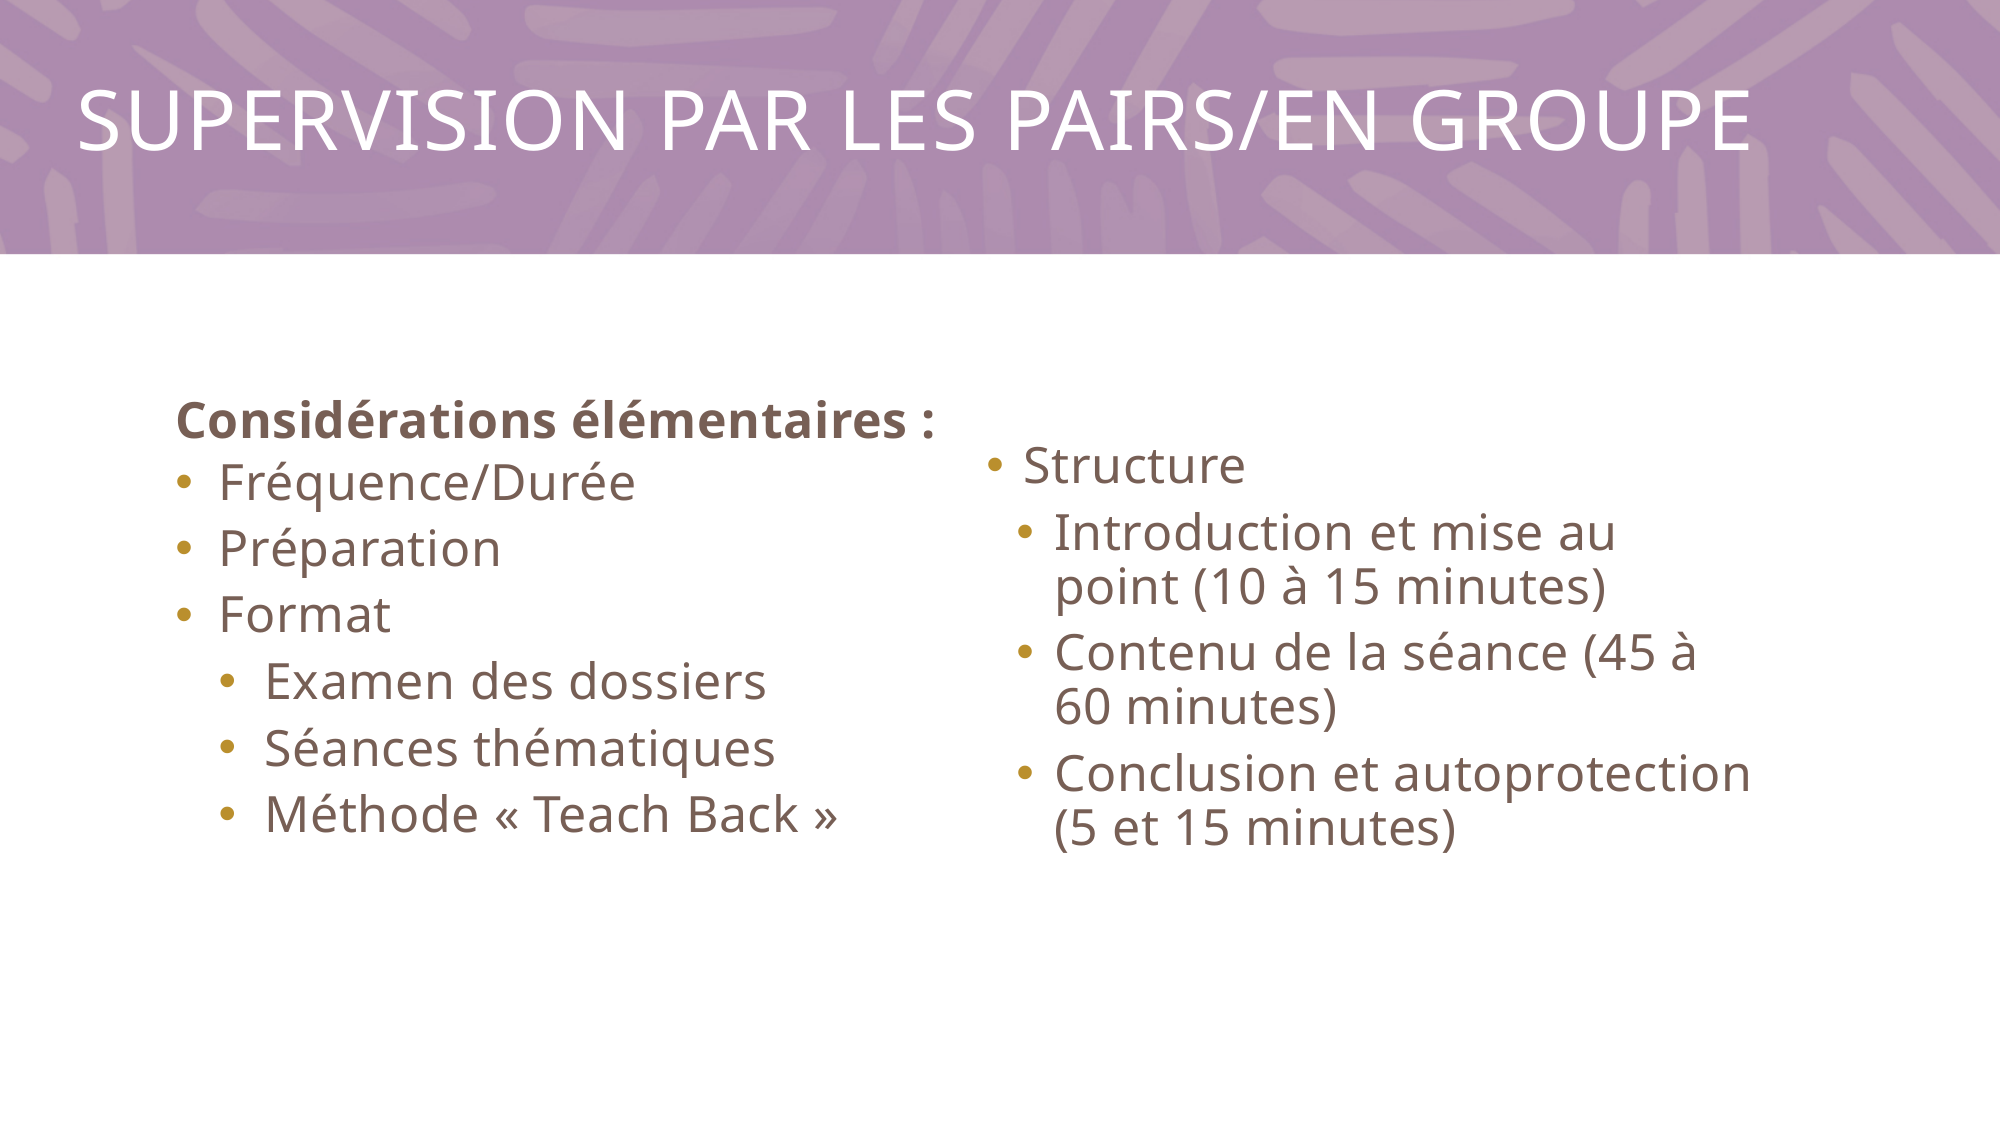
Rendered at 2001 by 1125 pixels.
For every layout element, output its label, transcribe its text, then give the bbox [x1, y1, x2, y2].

picture [0, 0, 2000, 1125]
list Considérations élémentaires : Fréquence/Durée Préparation Format Examen des dossiers Séances thématiques Méthode « Teach Back » Structure Introduction et mise au point (10 à 15 minutes) Contenu de la séance (45 à 60 minutes) Conclusion et autoprotection (5 et 15 minutes) [167, 374, 1763, 1036]
title Supervision par les pairs/en groupe [61, 33, 1938, 220]
